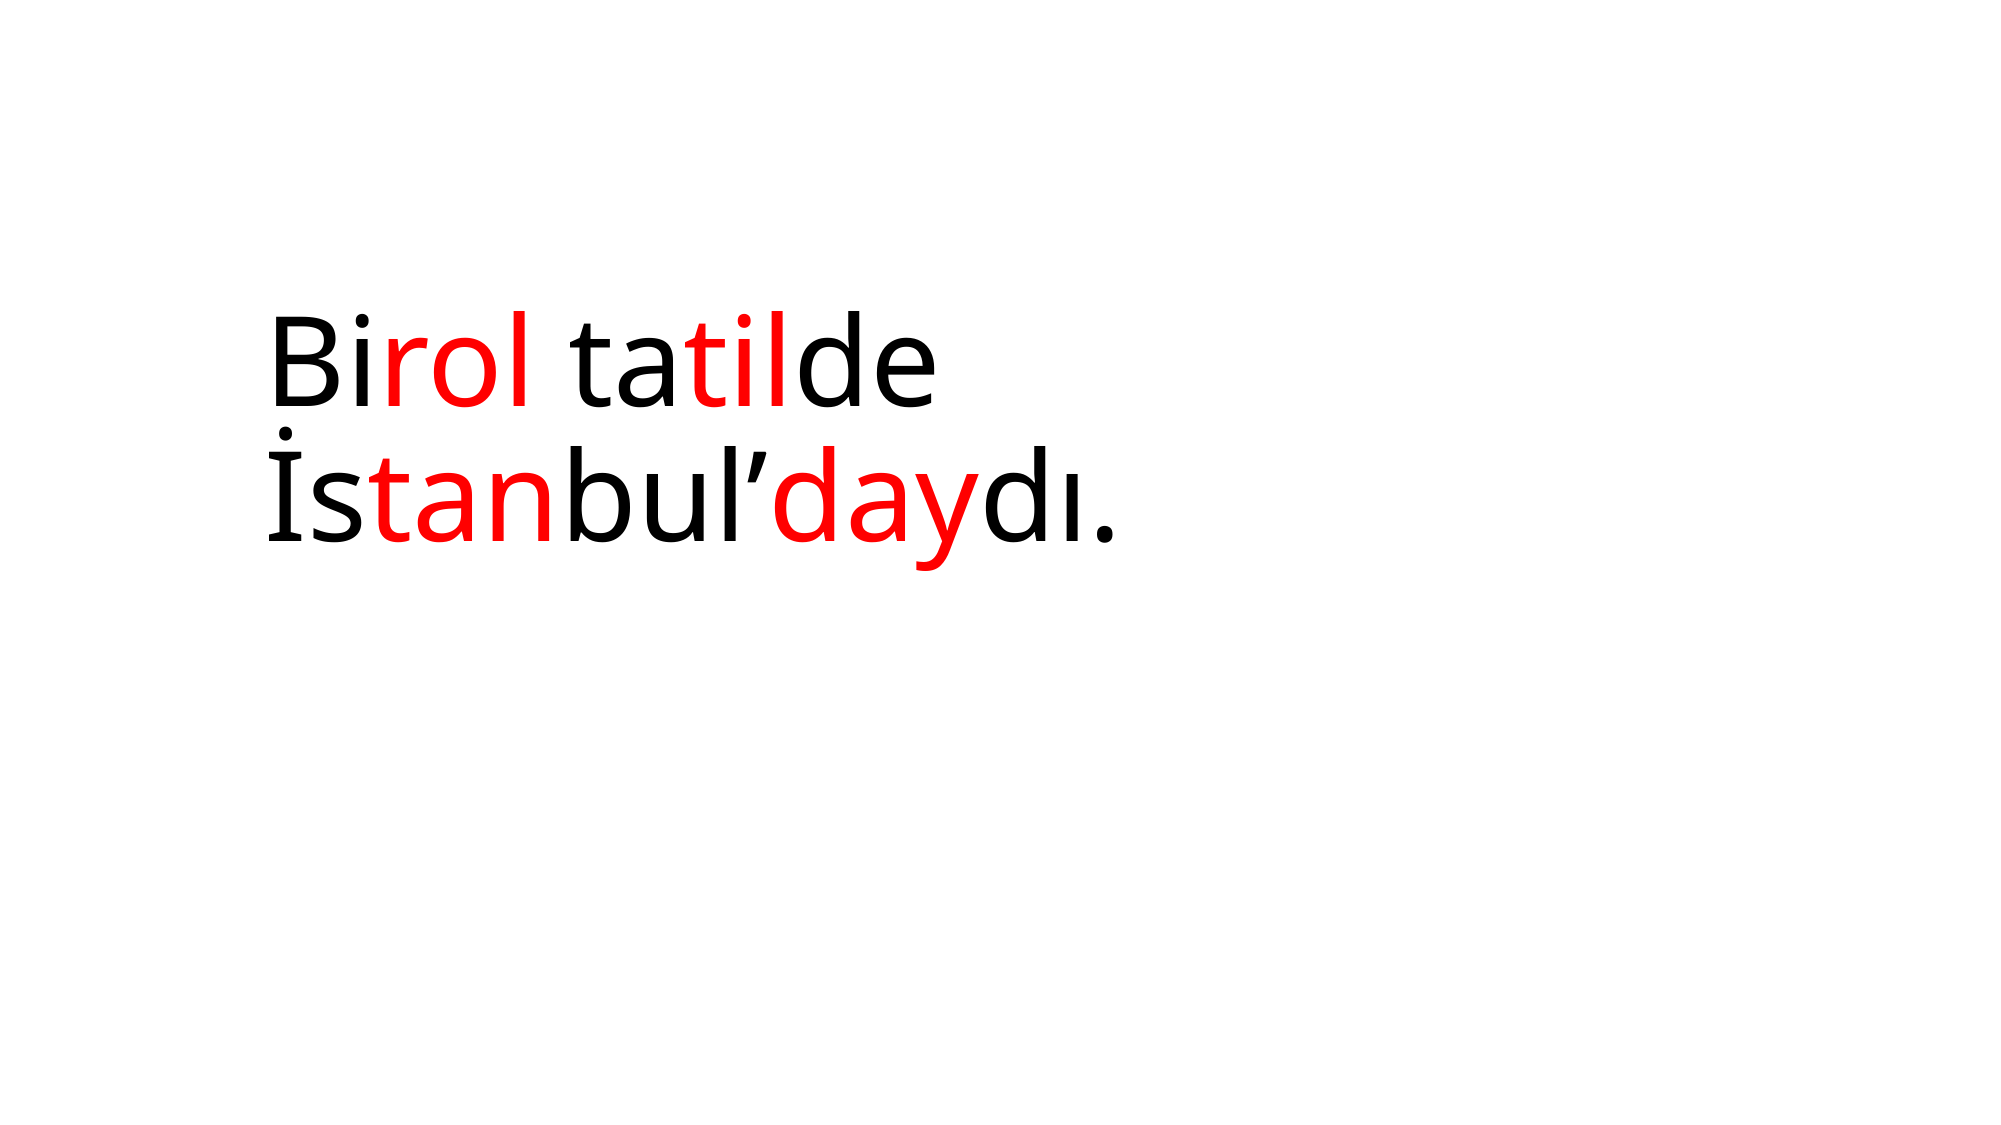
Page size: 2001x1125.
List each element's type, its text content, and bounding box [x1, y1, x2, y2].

title Birol tatilde İstanbul’daydı. [249, 184, 1750, 576]
